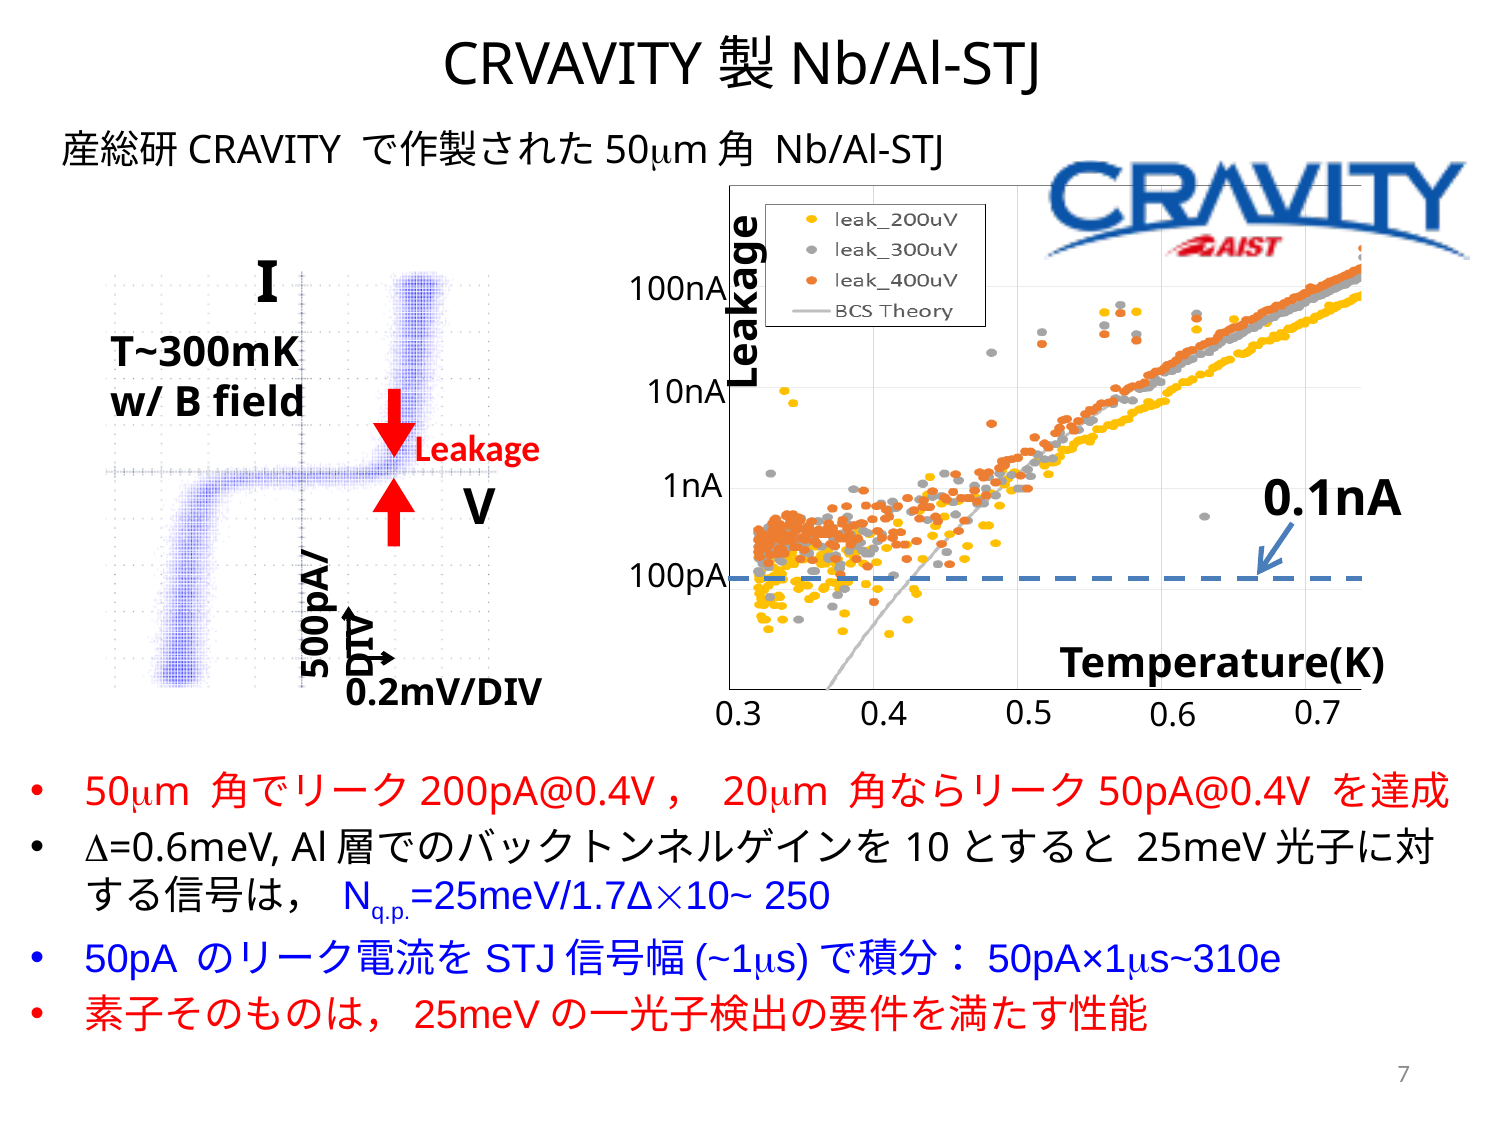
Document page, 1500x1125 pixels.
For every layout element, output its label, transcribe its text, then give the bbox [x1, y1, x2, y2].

picture [1044, 160, 1471, 260]
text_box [596, 181, 1430, 757]
slide_number 7 [1074, 1042, 1425, 1103]
text_box 産総研CRAVITY で作製された50m角 Nb/Al-STJ [46, 116, 970, 180]
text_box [95, 236, 590, 722]
title CRVAVITY製Nb/Al-STJ [75, 8, 1425, 113]
text_box 50m 角でリーク200pA@0.4V， 20m 角ならリーク50pA@0.4V を達成 =0.6meV, Al層でのバックトンネルゲインを10とすると 25meV光子に対する信号は， Nq.p.=25meV/1.7Δ10~ 250 50pA のリーク電流をSTJ信号幅(~1s)で積分：50pA×1s~310e 素子そのものは，25meVの一光子検出の要件を満たす性能 [15, 758, 1484, 1080]
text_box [1256, 522, 1293, 576]
